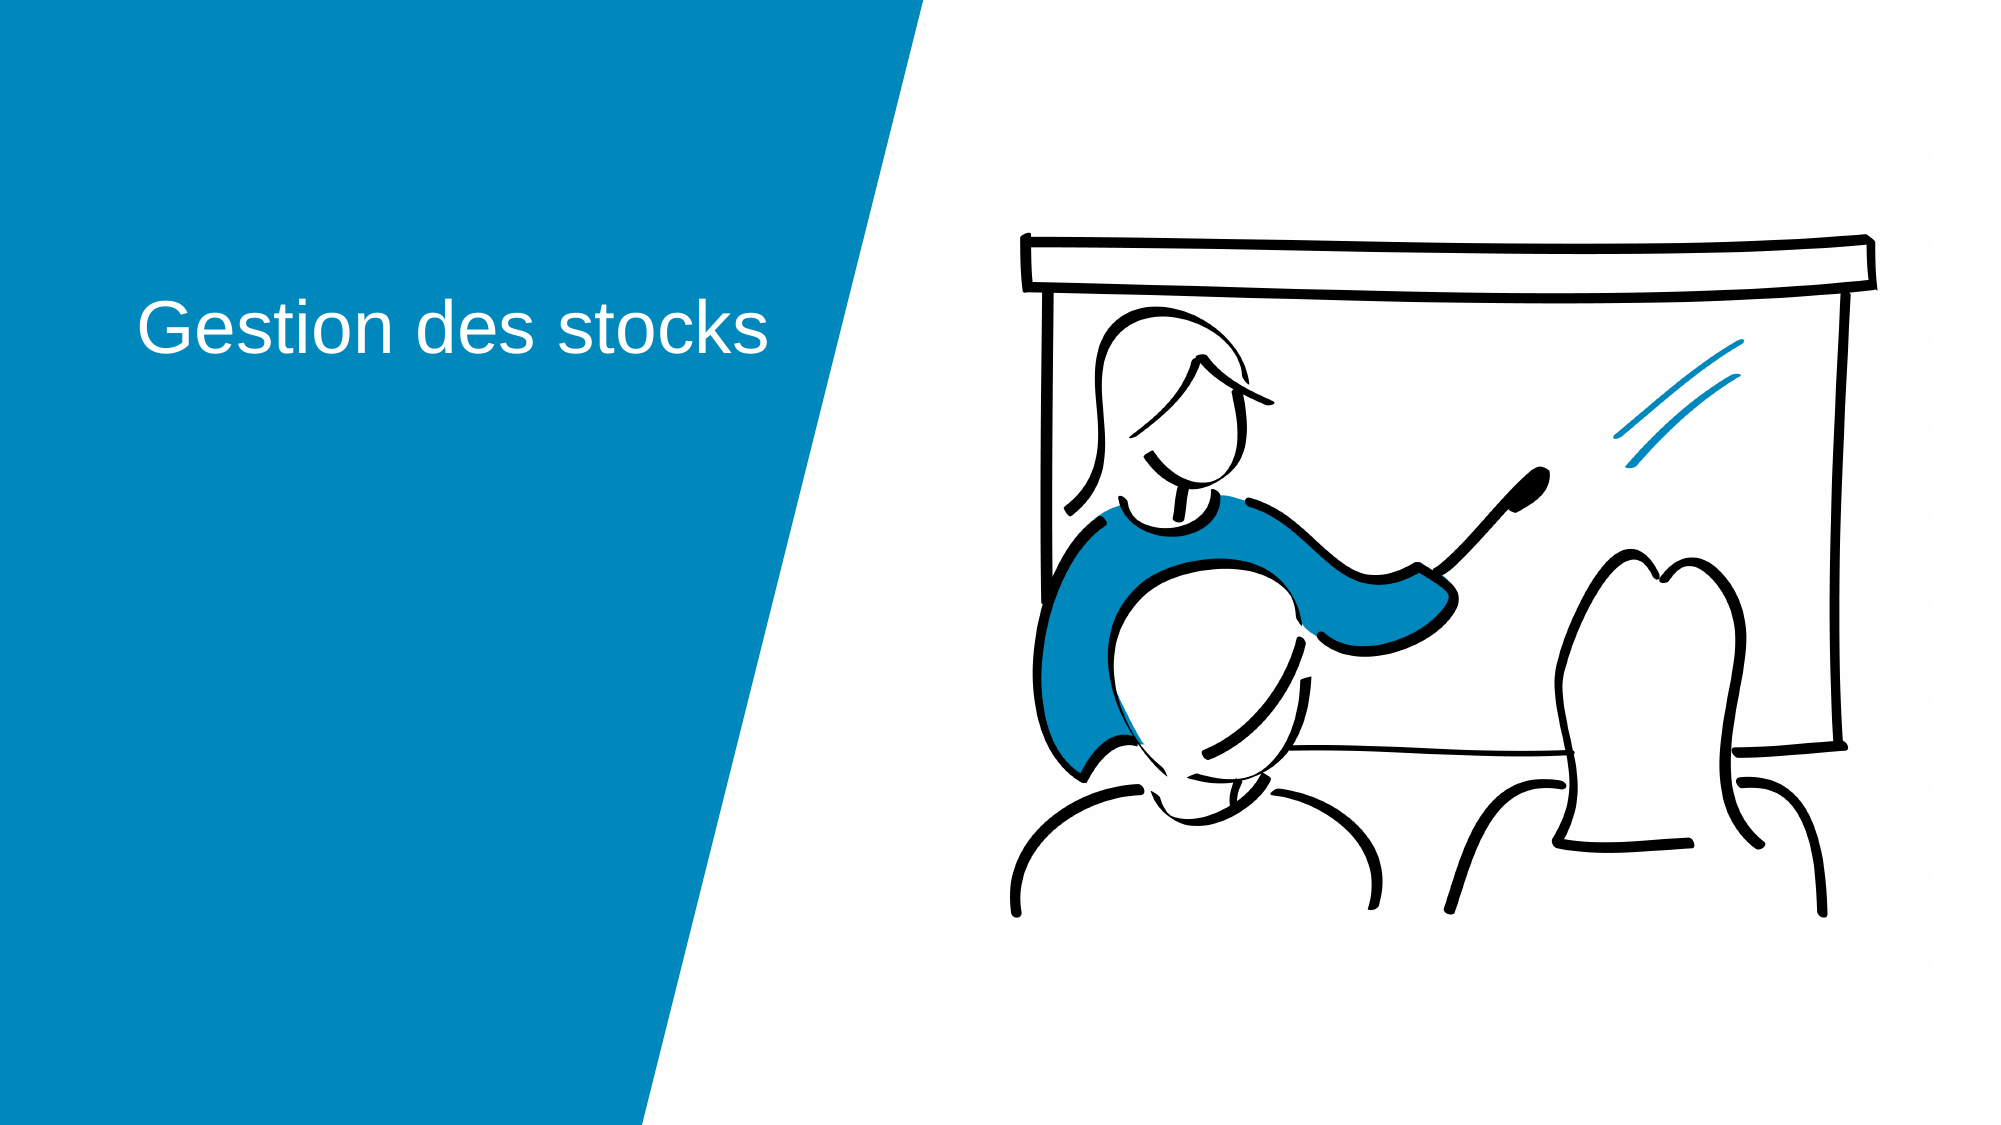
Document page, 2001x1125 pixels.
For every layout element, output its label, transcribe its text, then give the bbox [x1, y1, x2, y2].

title Gestion des stocks [136, 0, 775, 371]
picture [944, 68, 1932, 1056]
